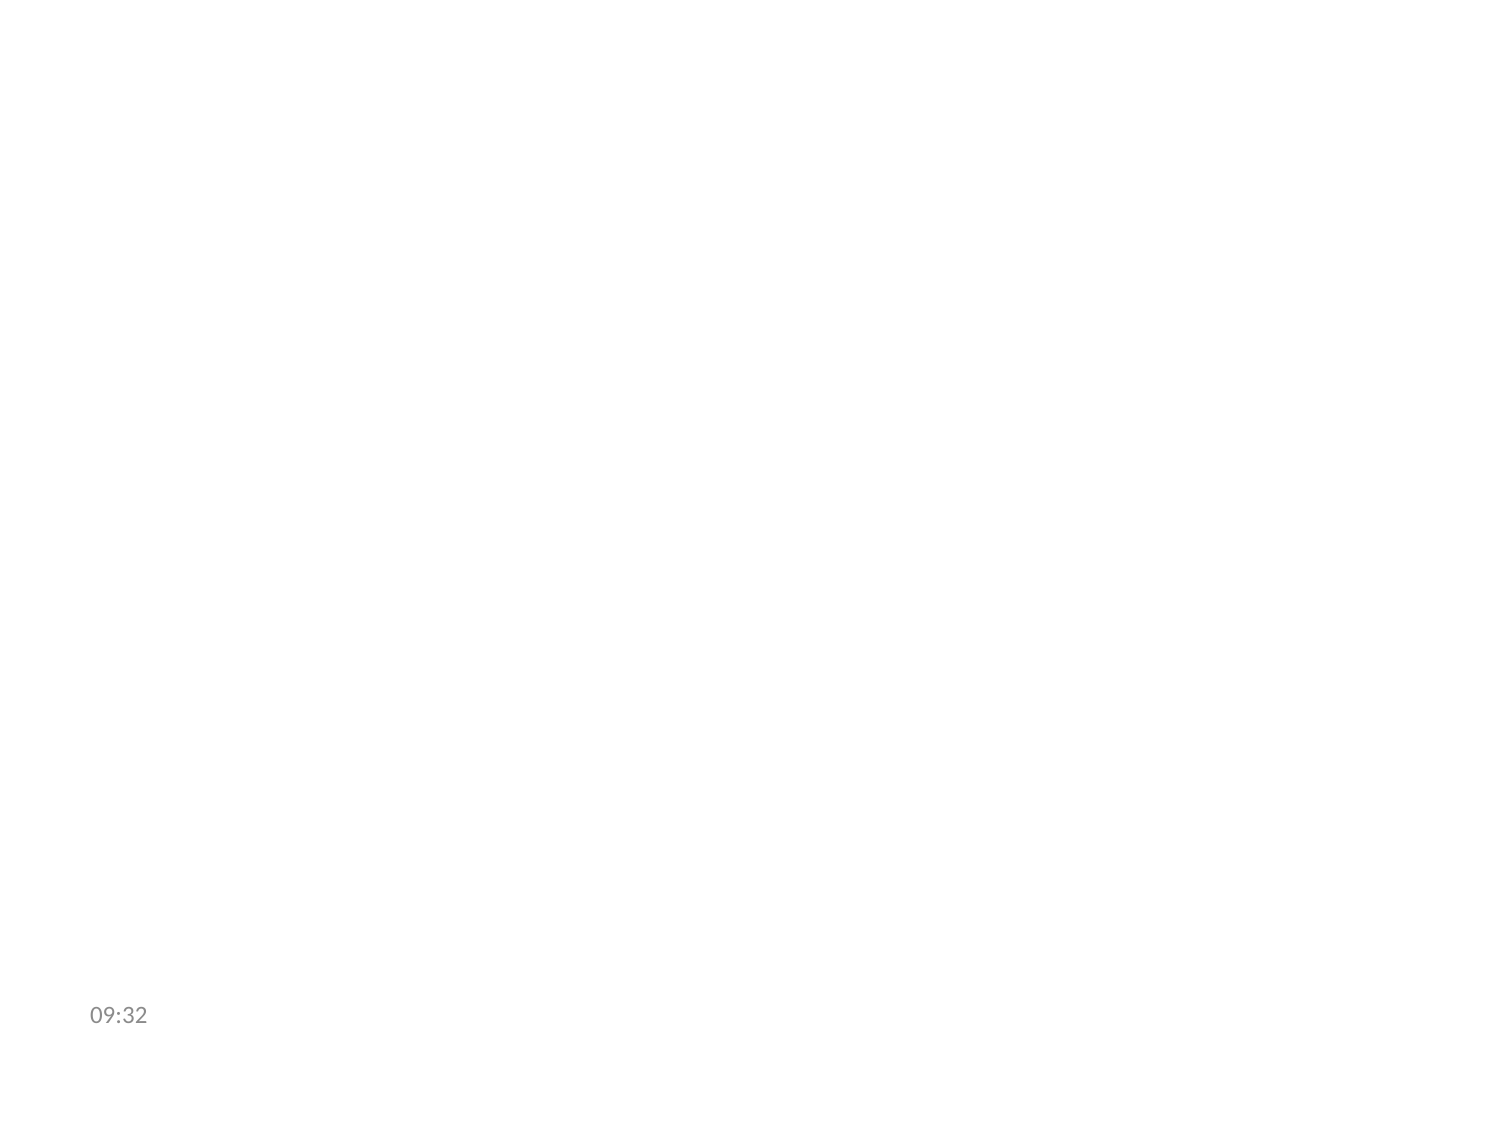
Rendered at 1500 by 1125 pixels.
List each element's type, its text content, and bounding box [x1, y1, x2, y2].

text_box 15:35 [75, 983, 425, 1044]
